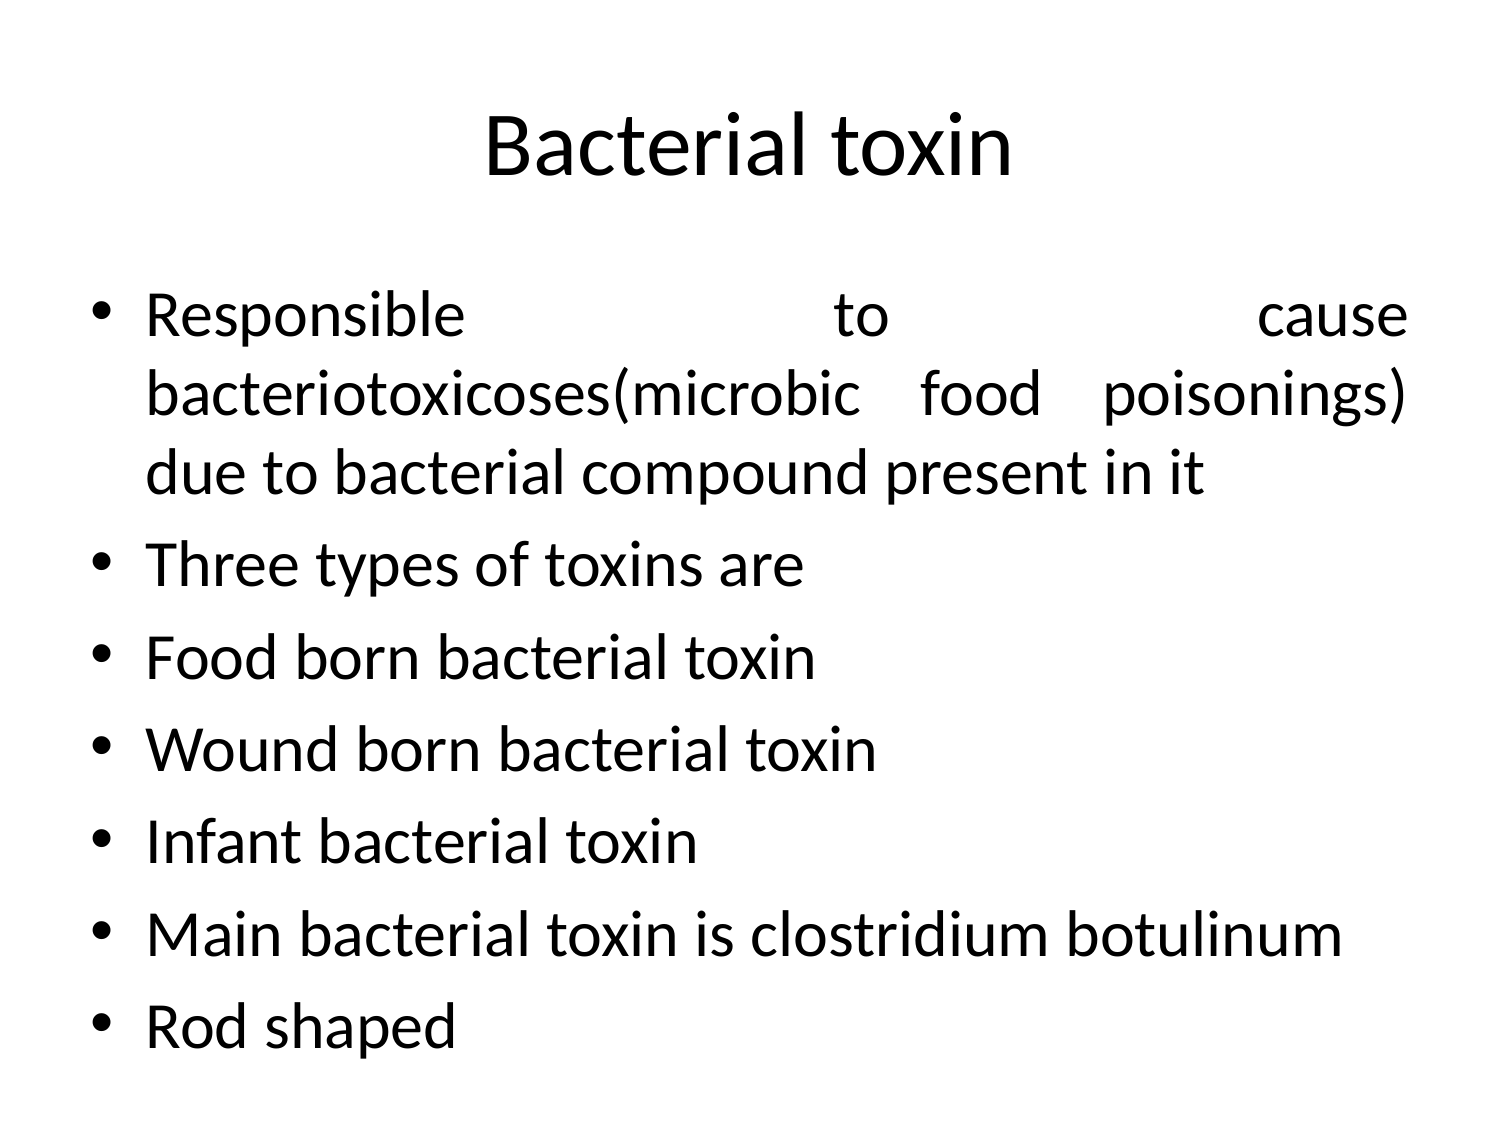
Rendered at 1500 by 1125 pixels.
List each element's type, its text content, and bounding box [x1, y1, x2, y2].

title Bacterial toxin [75, 45, 1425, 233]
list Responsible to cause bacteriotoxicoses(microbic food poisonings) due to bacterial compound present in it Three types of toxins are Food born bacterial toxin Wound born bacterial toxin Infant bacterial toxin Main bacterial toxin is clostridium botulinum Rod shaped [75, 262, 1425, 1075]
